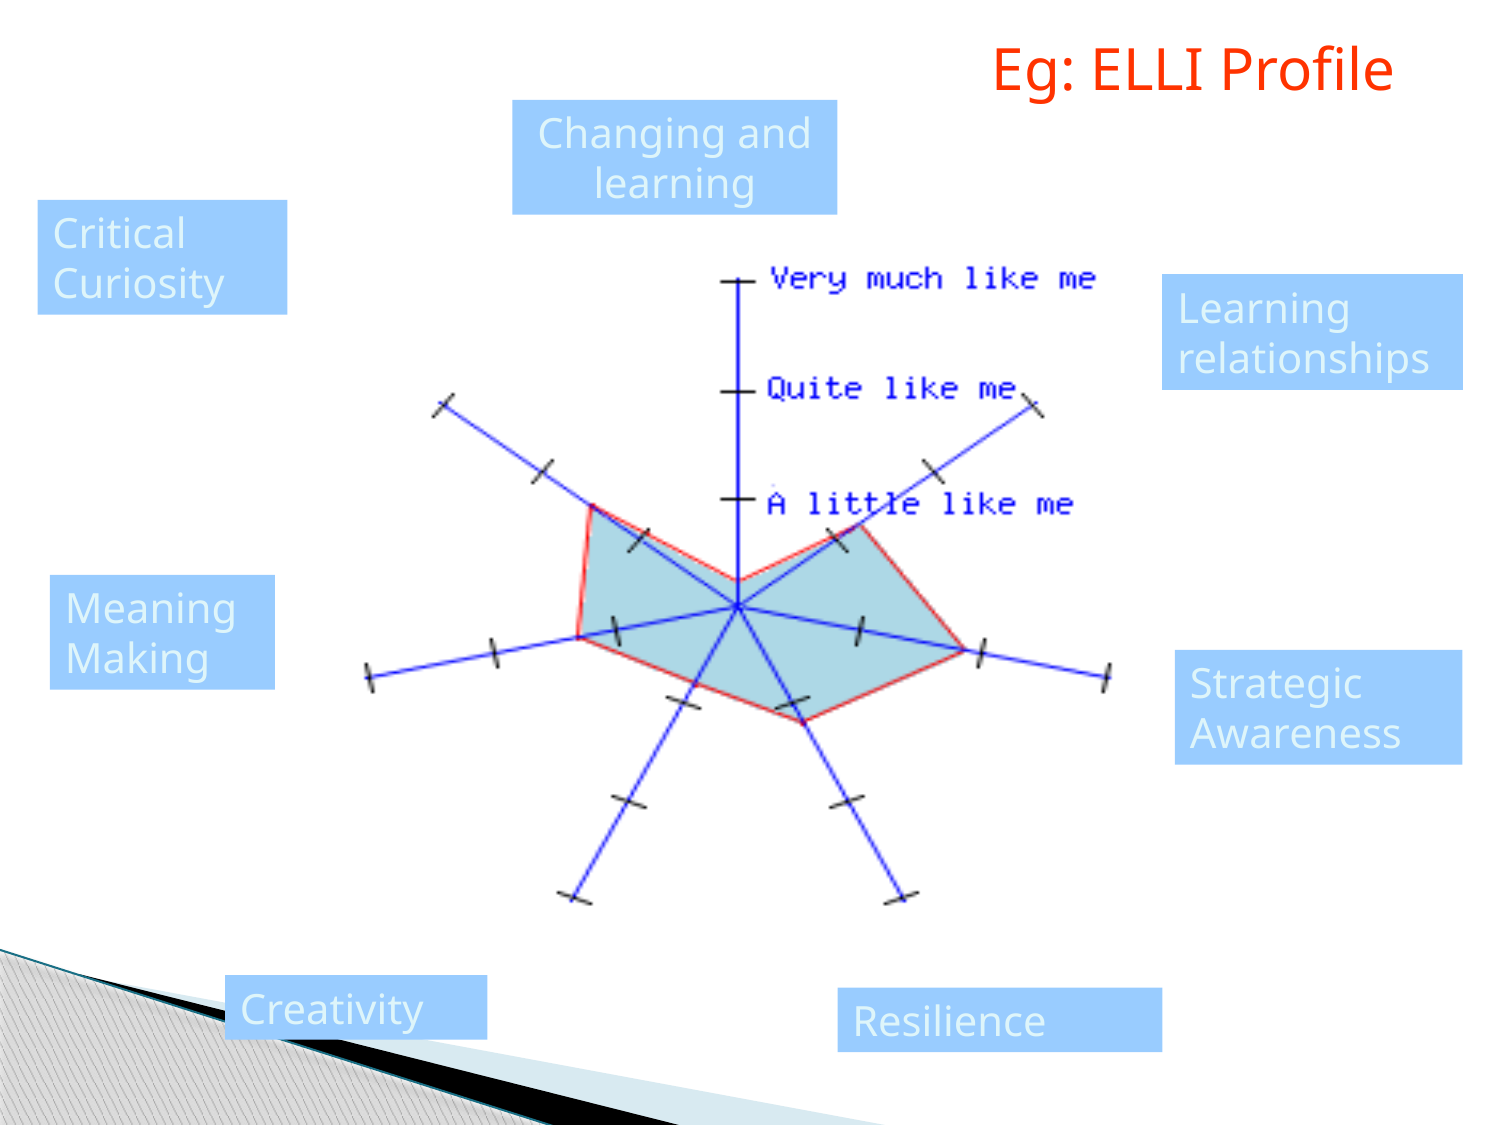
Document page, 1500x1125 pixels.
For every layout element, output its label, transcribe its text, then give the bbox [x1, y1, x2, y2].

text_box Changing and learning [512, 99, 838, 215]
text_box Strategic Awareness [1174, 649, 1463, 765]
text_box Eg: ELLI Profile [950, 24, 1438, 110]
picture [337, 262, 1138, 951]
text_box Creativity [225, 975, 488, 1040]
text_box Learning relationships [1162, 274, 1463, 390]
text_box Meaning Making [49, 574, 275, 690]
text_box Resilience [837, 987, 1163, 1053]
text_box Critical Curiosity [37, 199, 288, 315]
